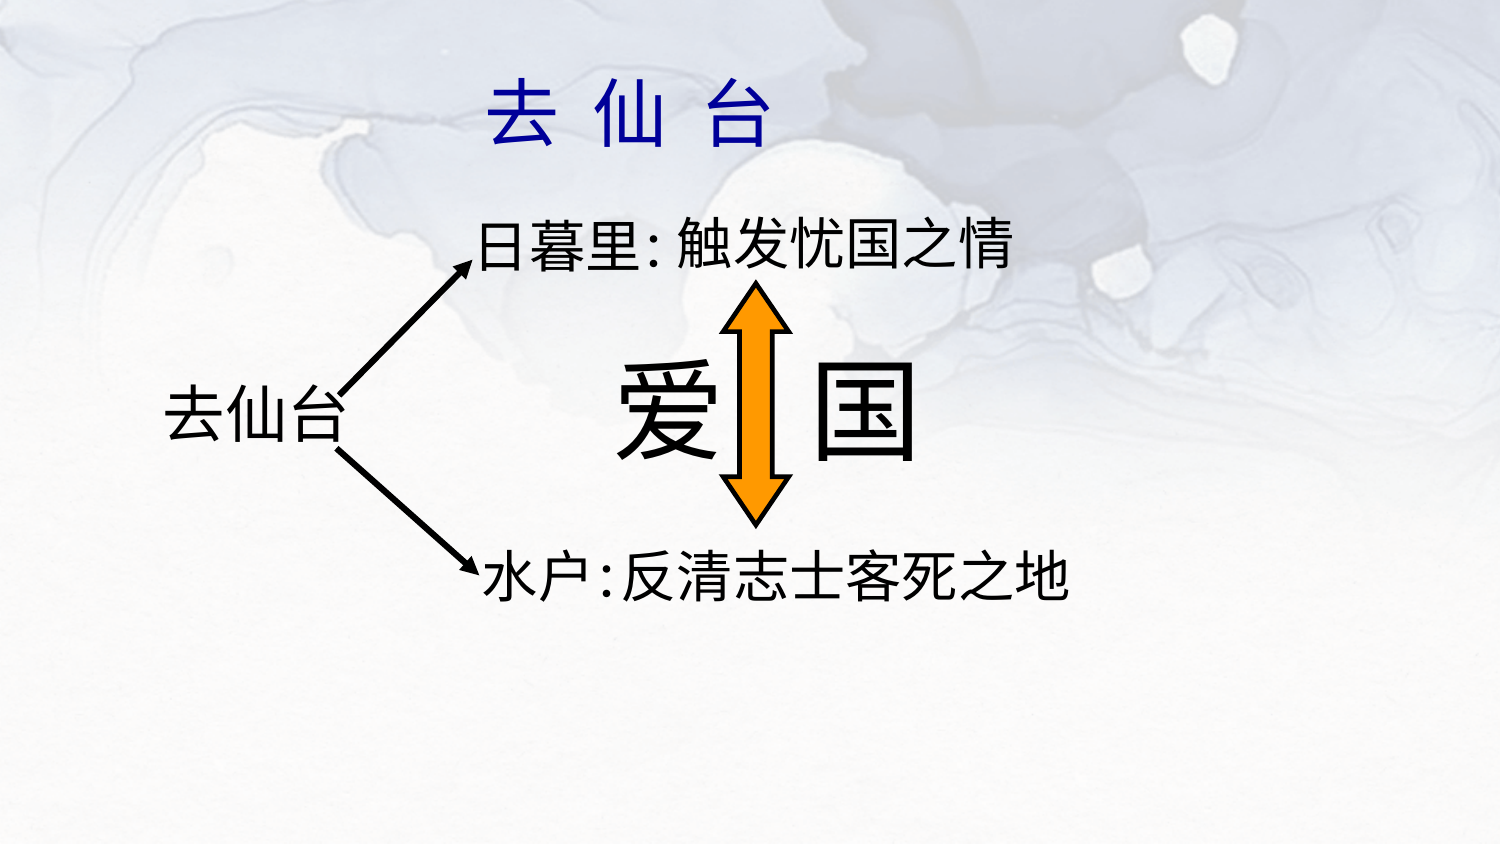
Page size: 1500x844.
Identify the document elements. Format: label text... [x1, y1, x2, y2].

text_box 日暮里： [461, 205, 704, 284]
text_box 爱 [601, 334, 737, 481]
text_box [338, 450, 480, 576]
text_box [723, 283, 789, 526]
text_box 触发忧国之情 [665, 202, 1094, 282]
text_box 反清志士客死之地 [656, 535, 1125, 615]
text_box 去 仙 台 [472, 61, 788, 163]
picture [0, 0, 1500, 844]
text_box 国 [798, 334, 934, 481]
text_box [341, 259, 473, 394]
text_box 水户： [470, 535, 656, 615]
text_box 去仙台 [151, 369, 414, 456]
